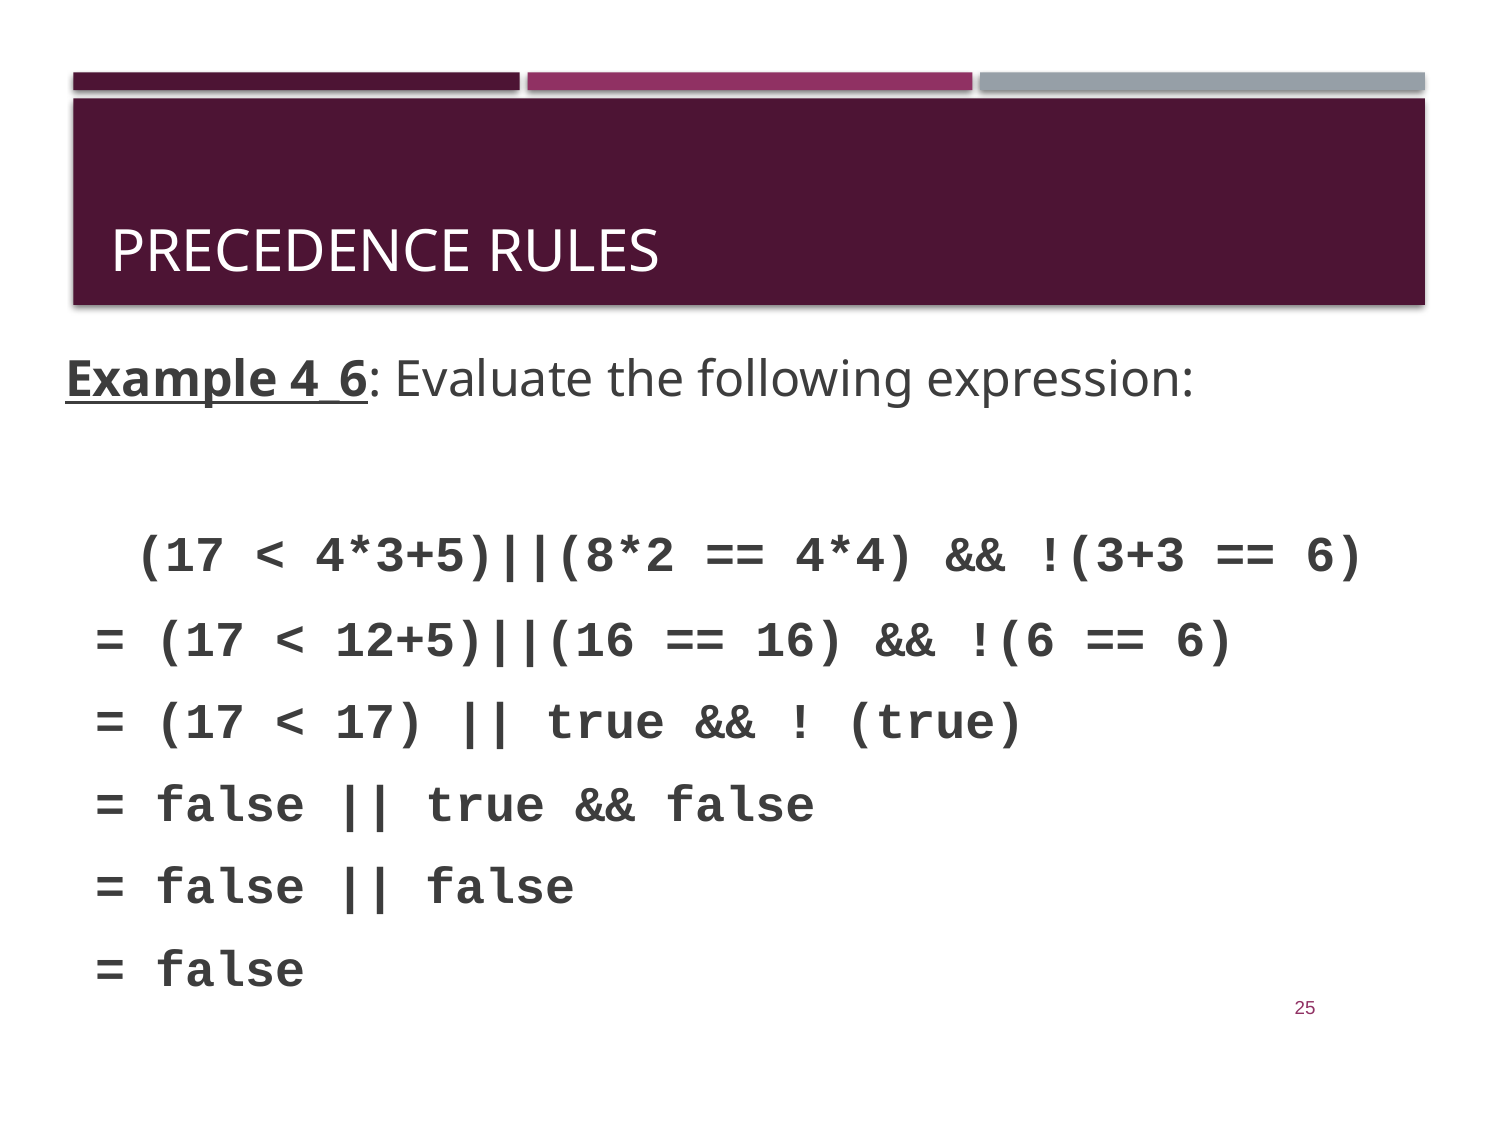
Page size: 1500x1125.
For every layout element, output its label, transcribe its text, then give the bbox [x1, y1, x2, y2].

slide_number 25 [1279, 977, 1406, 1037]
title Precedence Rules [95, 112, 1406, 291]
list Example 4_6: Evaluate the following expression: (17 < 4*3+5)||(8*2 == 4*4) && !(3+3 == 6) = (17 < 12+5)||(16 == 16) && !(6 == 6) = (17 < 17) || true && ! (true) = false || true && false = false || false = false [49, 414, 1451, 1011]
